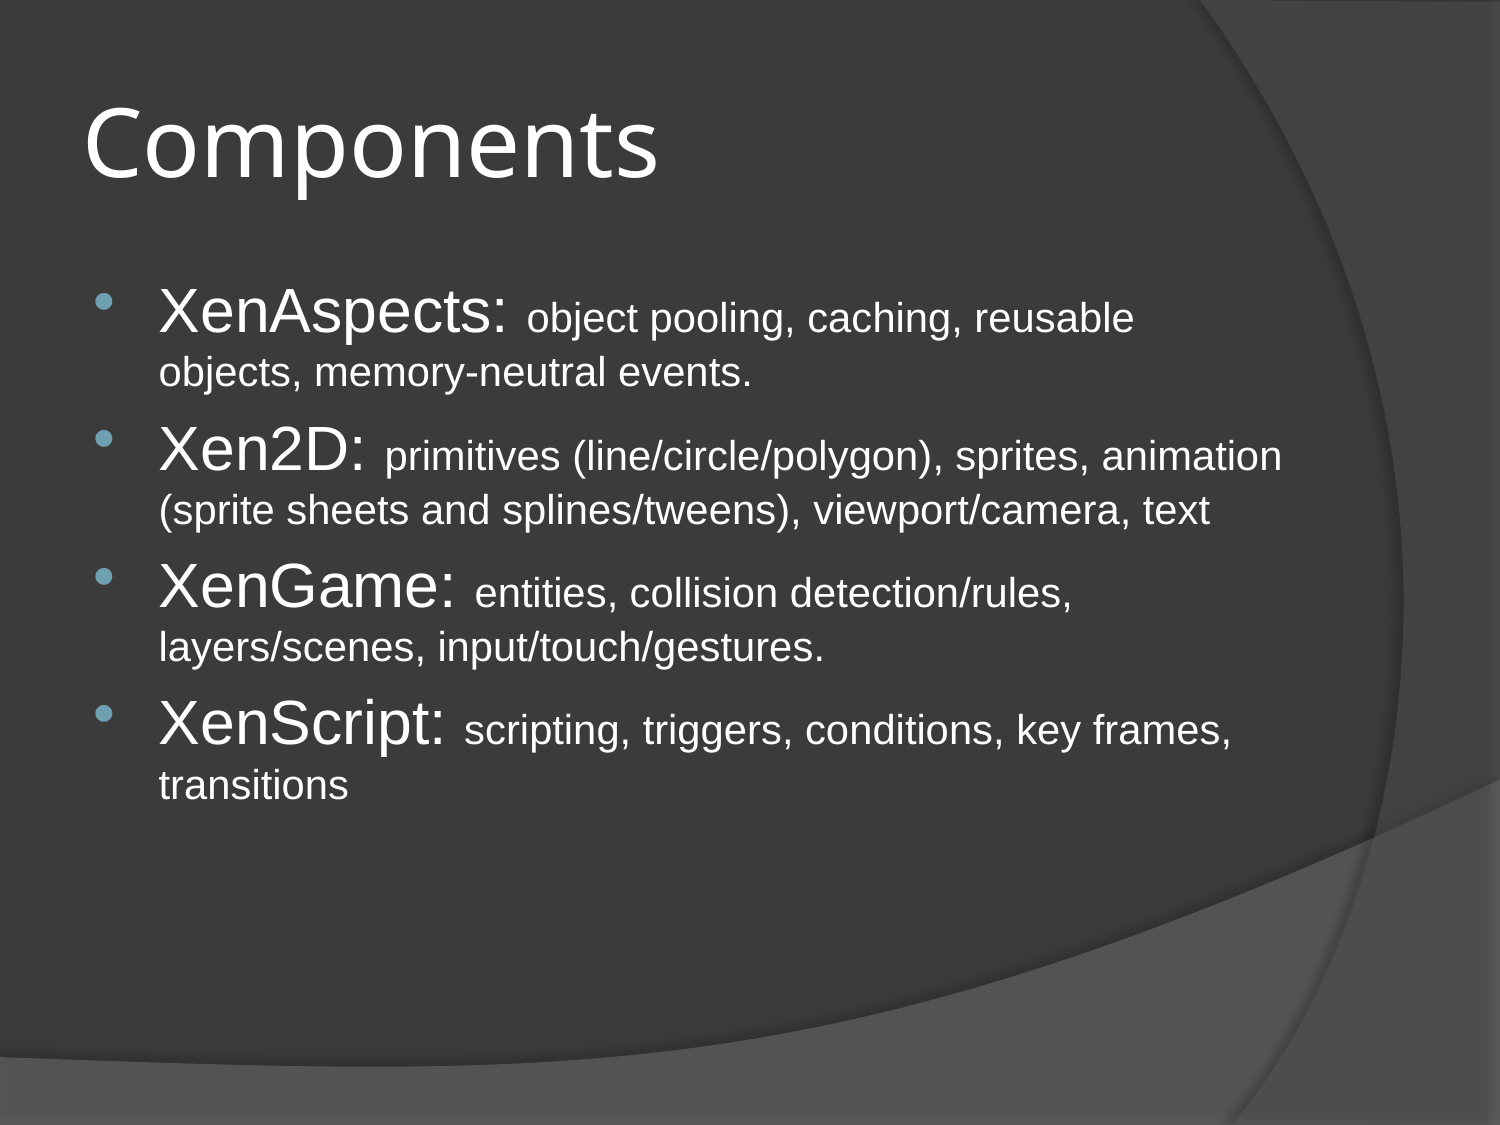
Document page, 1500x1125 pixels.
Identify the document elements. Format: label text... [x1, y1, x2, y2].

title Components [75, 45, 1300, 233]
list XenAspects: object pooling, caching, reusable objects, memory-neutral events. Xen2D: primitives (line/circle/polygon), sprites, animation (sprite sheets and splines/tweens), viewport/camera, text XenGame: entities, collision detection/rules, layers/scenes, input/touch/gestures. XenScript: scripting, triggers, conditions, key frames, transitions [75, 262, 1300, 1005]
